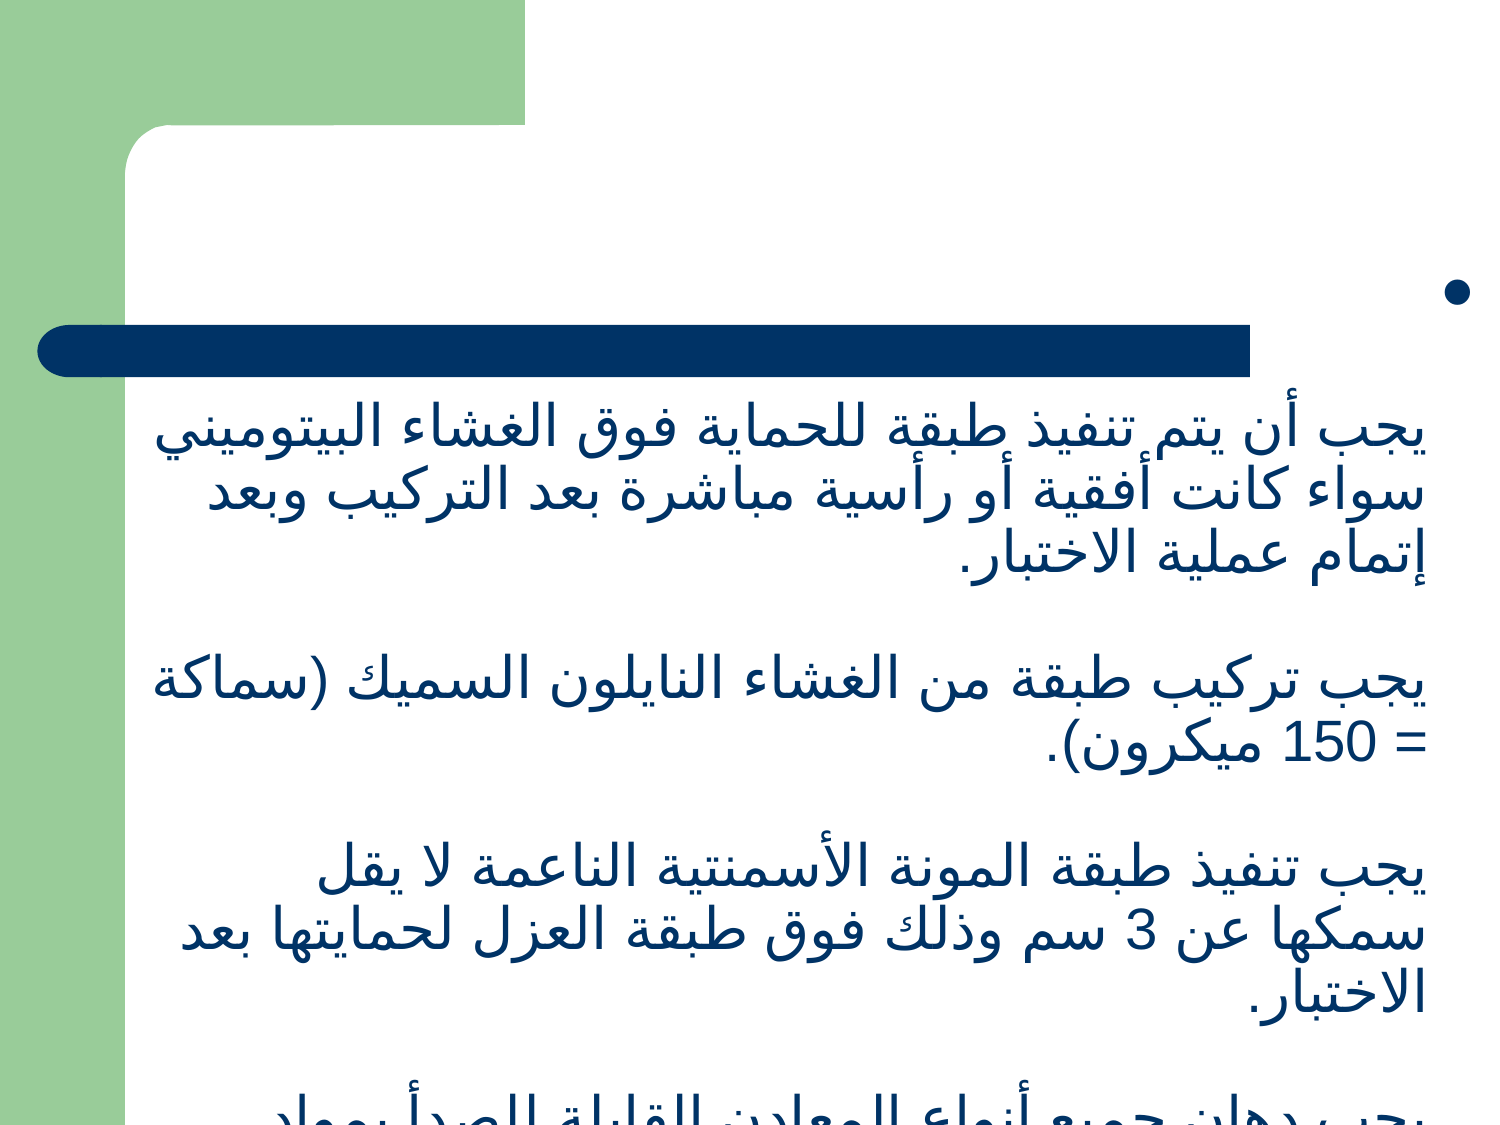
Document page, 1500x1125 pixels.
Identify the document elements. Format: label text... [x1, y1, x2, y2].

list يجب أن يتم تنفيذ طبقة للحماية فوق الغشاء البيتوميني سواء كانت أفقية أو رأسية مباشرة بعد التركيب وبعد إتمام عملية الاختبار. يجب تركيب طبقة من الغشاء النايلون السميك (سماكة = 150 ميكرون). يجب تنفيذ طبقة المونة الأسمنتية الناعمة لا يقل سمكها عن 3 سم وذلك فوق طبقة العزل لحمايتها بعد الاختبار. يجب دهان جميع أنواع المعادن القابلة للصدأ بمواد عازلة و صيانتها على فترات دورية [125, 262, 1500, 1100]
